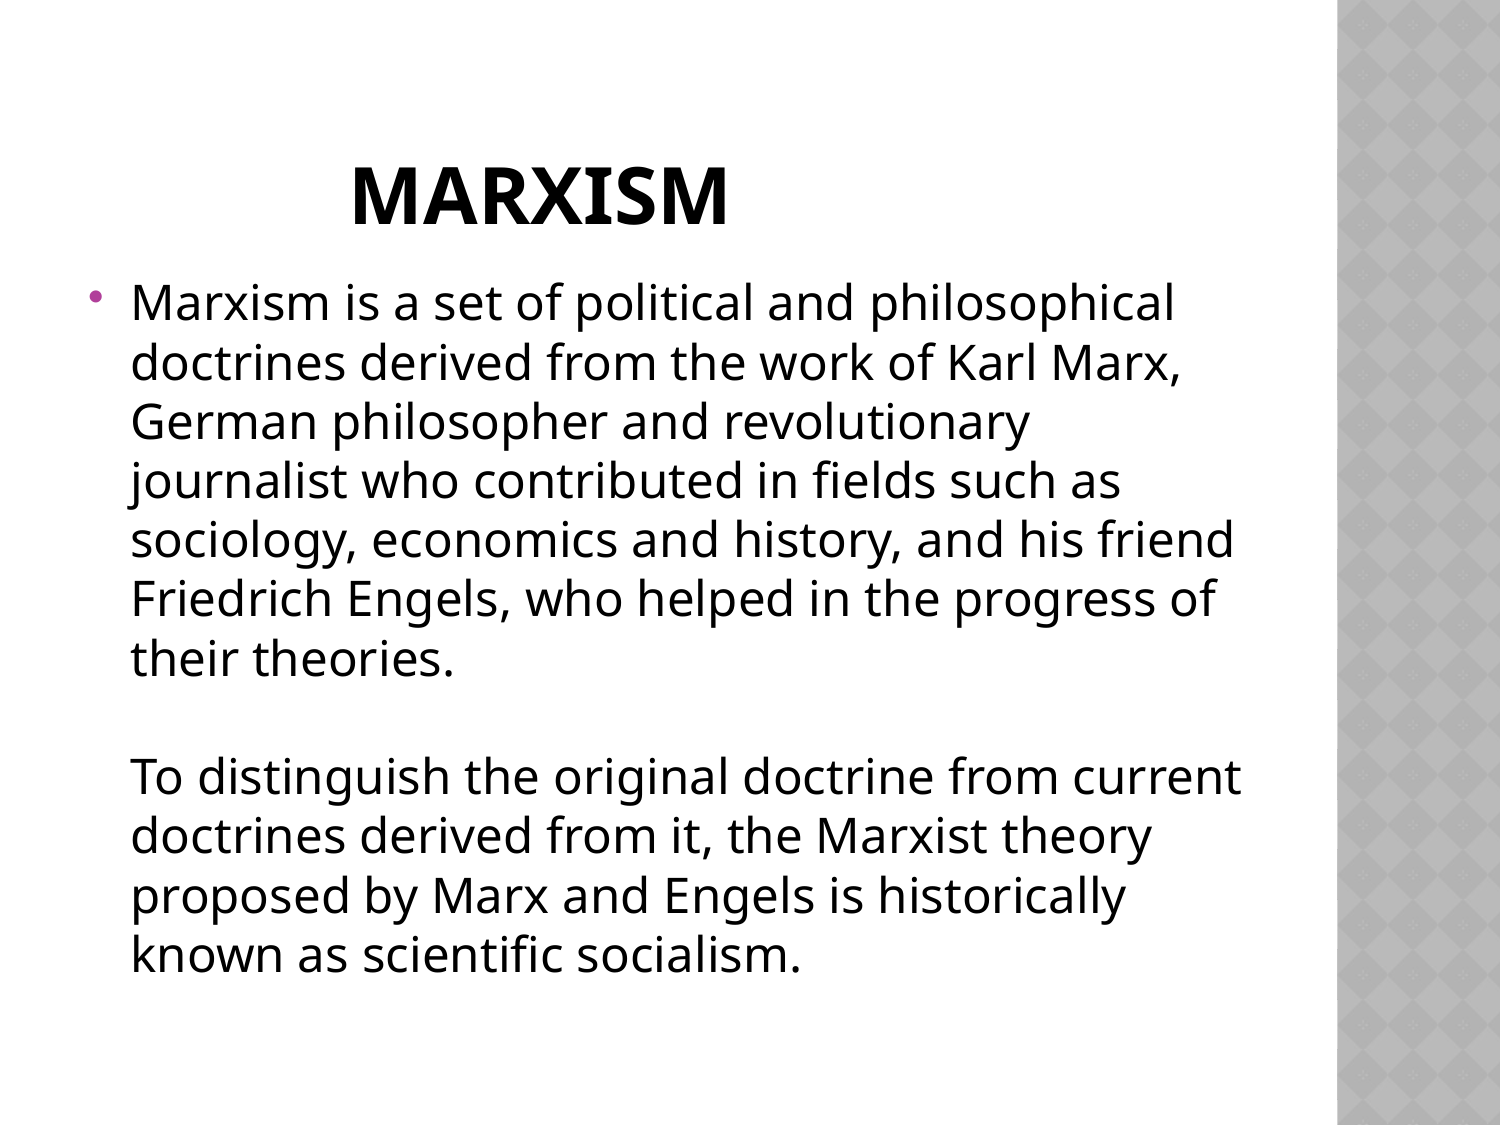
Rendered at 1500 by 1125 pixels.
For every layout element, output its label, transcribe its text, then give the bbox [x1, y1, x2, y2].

list Marxism is a set of political and philosophical doctrines derived from the work of Karl Marx, German philosopher and revolutionary journalist who contributed in fields such as sociology, economics and history, and his friend Friedrich Engels, who helped in the progress of their theories. To distinguish the original doctrine from current doctrines derived from it, the Marxist theory proposed by Marx and Engels is historically known as scientific socialism. [75, 264, 1263, 1059]
title Marxism [75, 52, 1263, 240]
